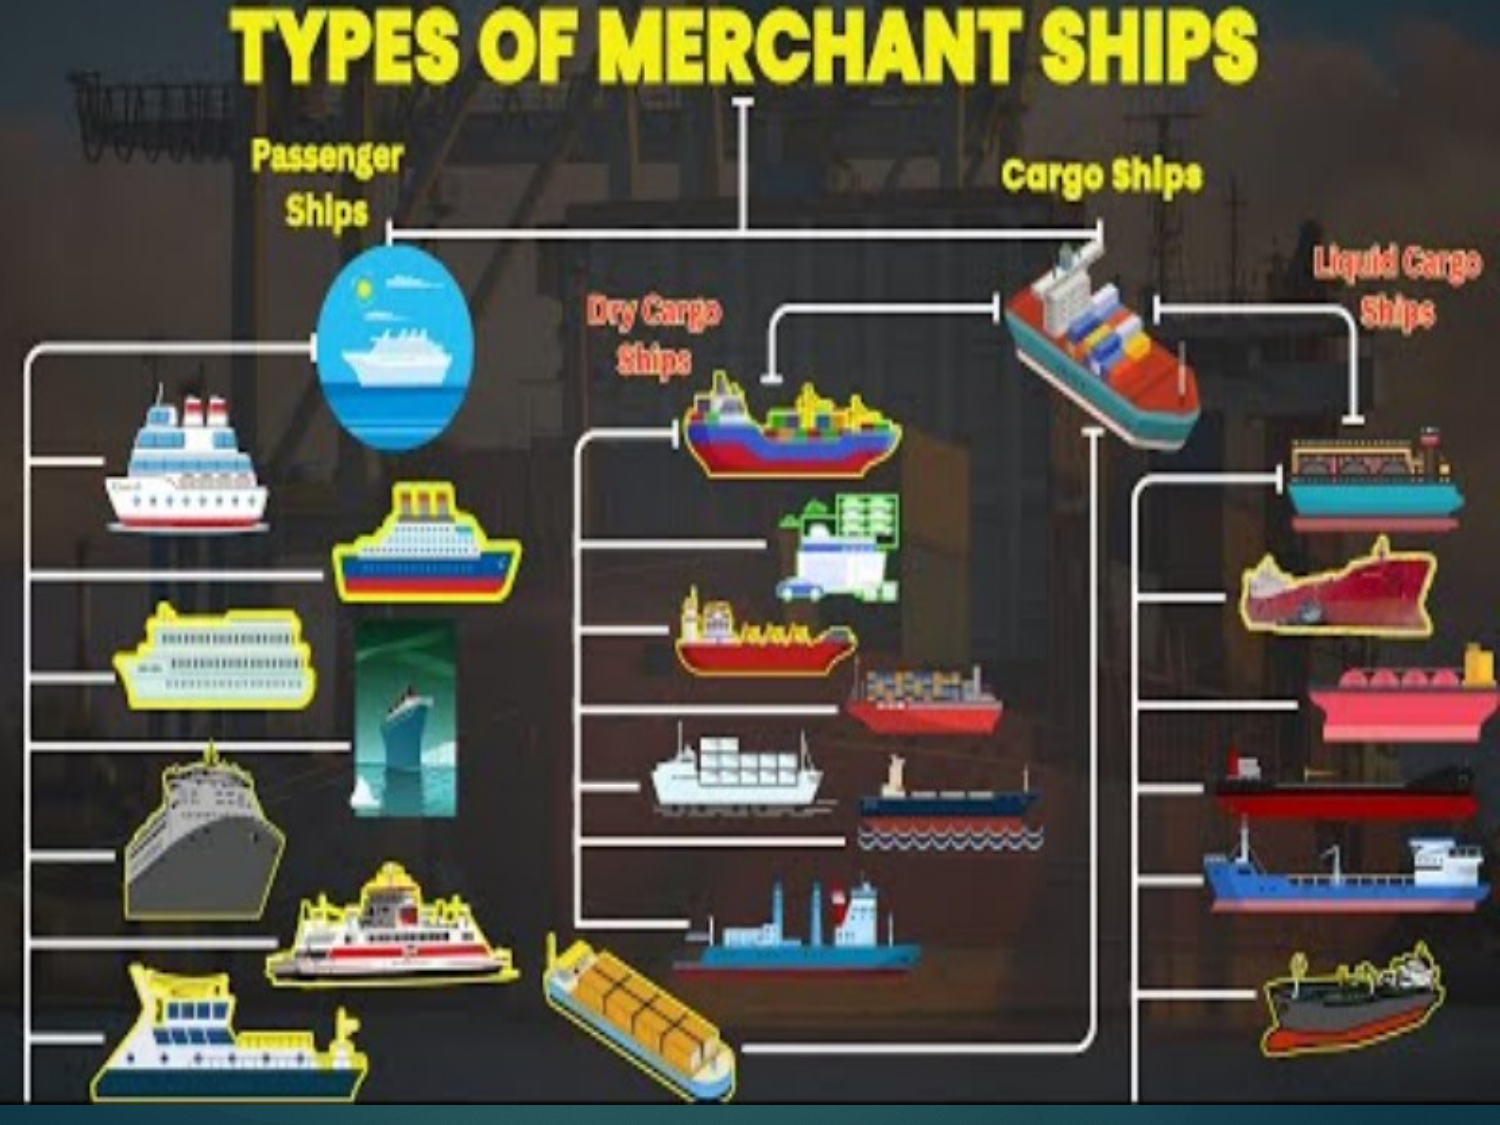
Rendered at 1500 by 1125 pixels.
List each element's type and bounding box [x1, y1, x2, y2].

list [0, 0, 1500, 1107]
